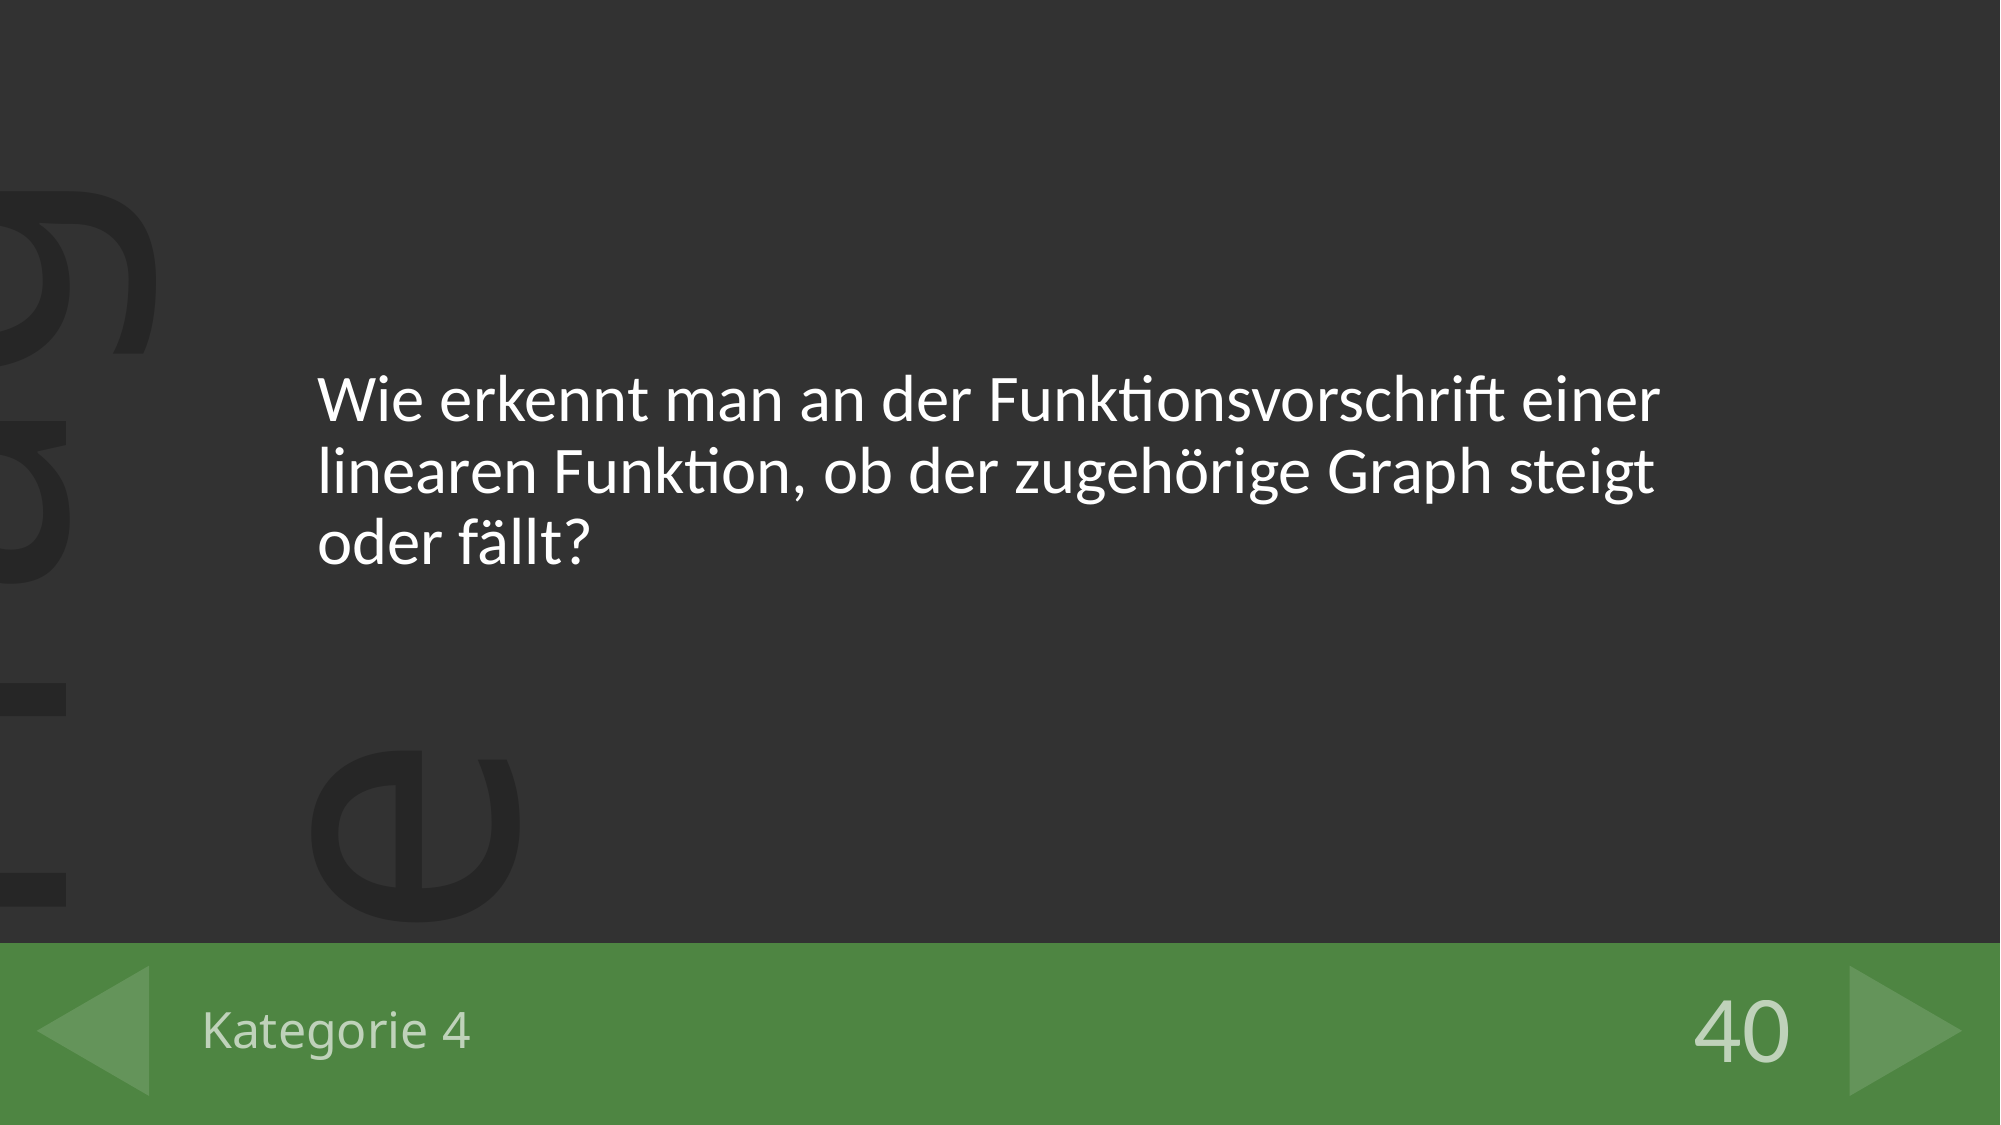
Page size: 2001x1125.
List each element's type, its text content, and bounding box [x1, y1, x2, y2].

list 40 [1494, 967, 1806, 1097]
title Kategorie 4 [185, 967, 1494, 1097]
list Wie erkennt man an der Funktionsvorschrift einer linearen Funktion, ob der zugehörige Graph steigt oder fällt? [302, 307, 1760, 636]
